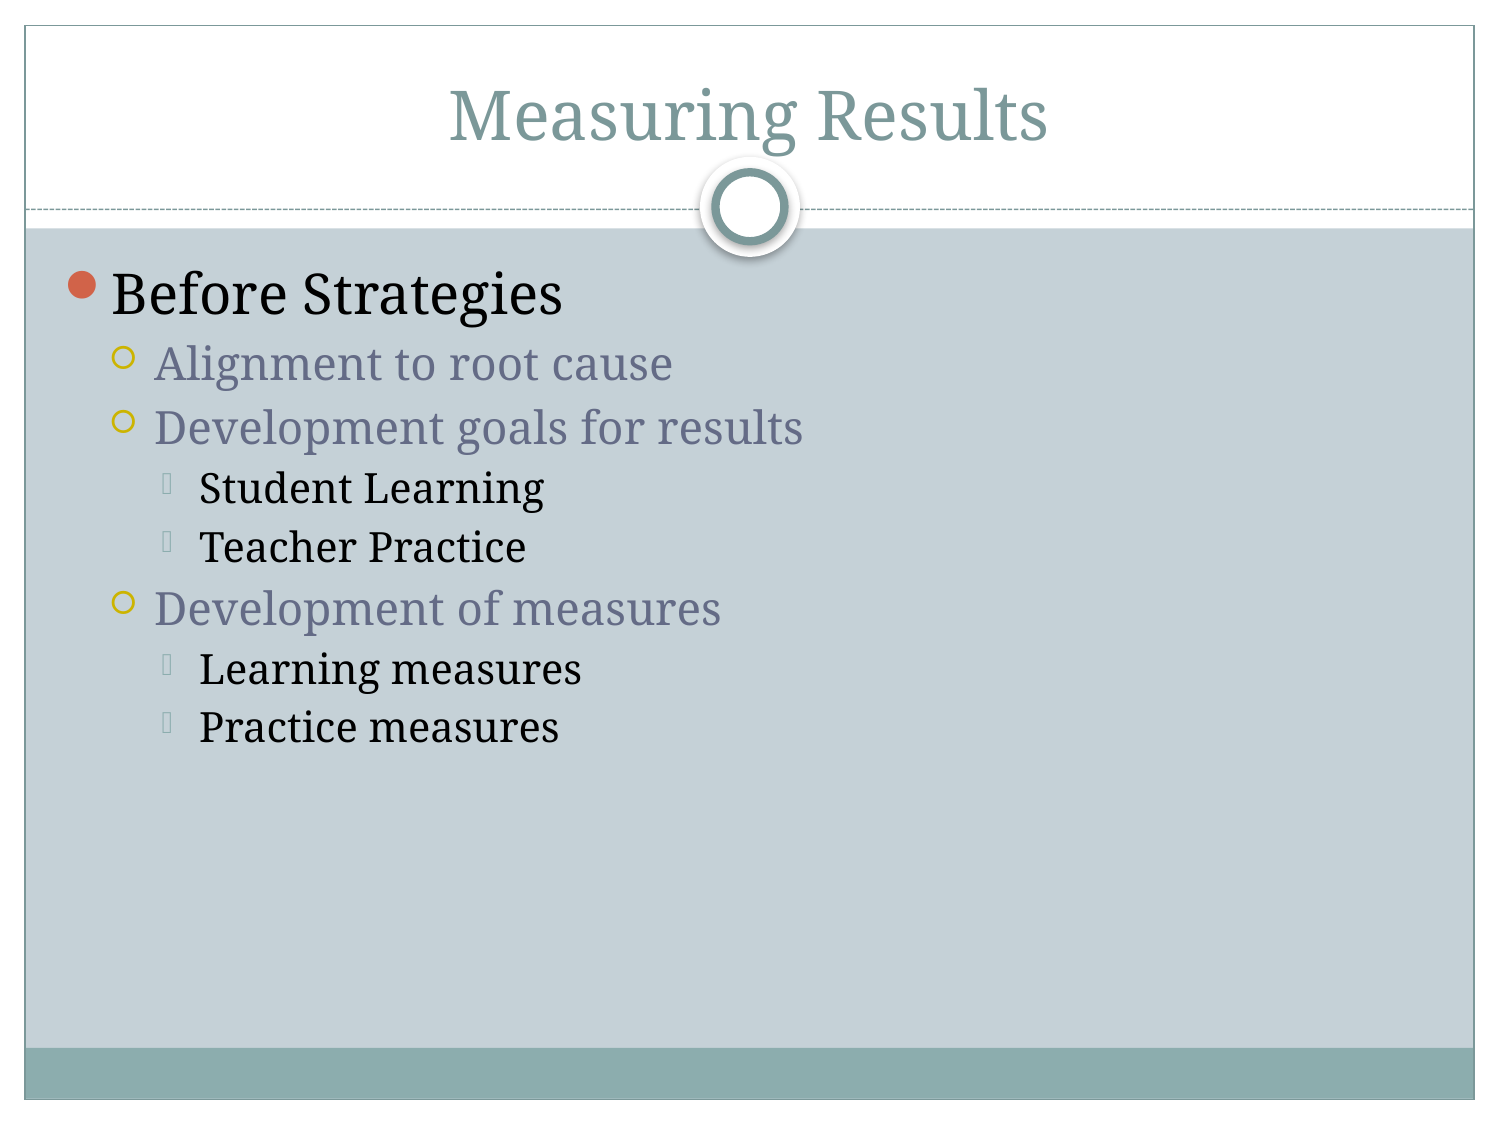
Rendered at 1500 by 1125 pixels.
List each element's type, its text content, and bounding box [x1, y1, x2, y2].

list Before Strategies Alignment to root cause Development goals for results Student Learning Teacher Practice Development of measures Learning measures Practice measures [49, 250, 1445, 1001]
title Measuring Results [49, 37, 1450, 162]
